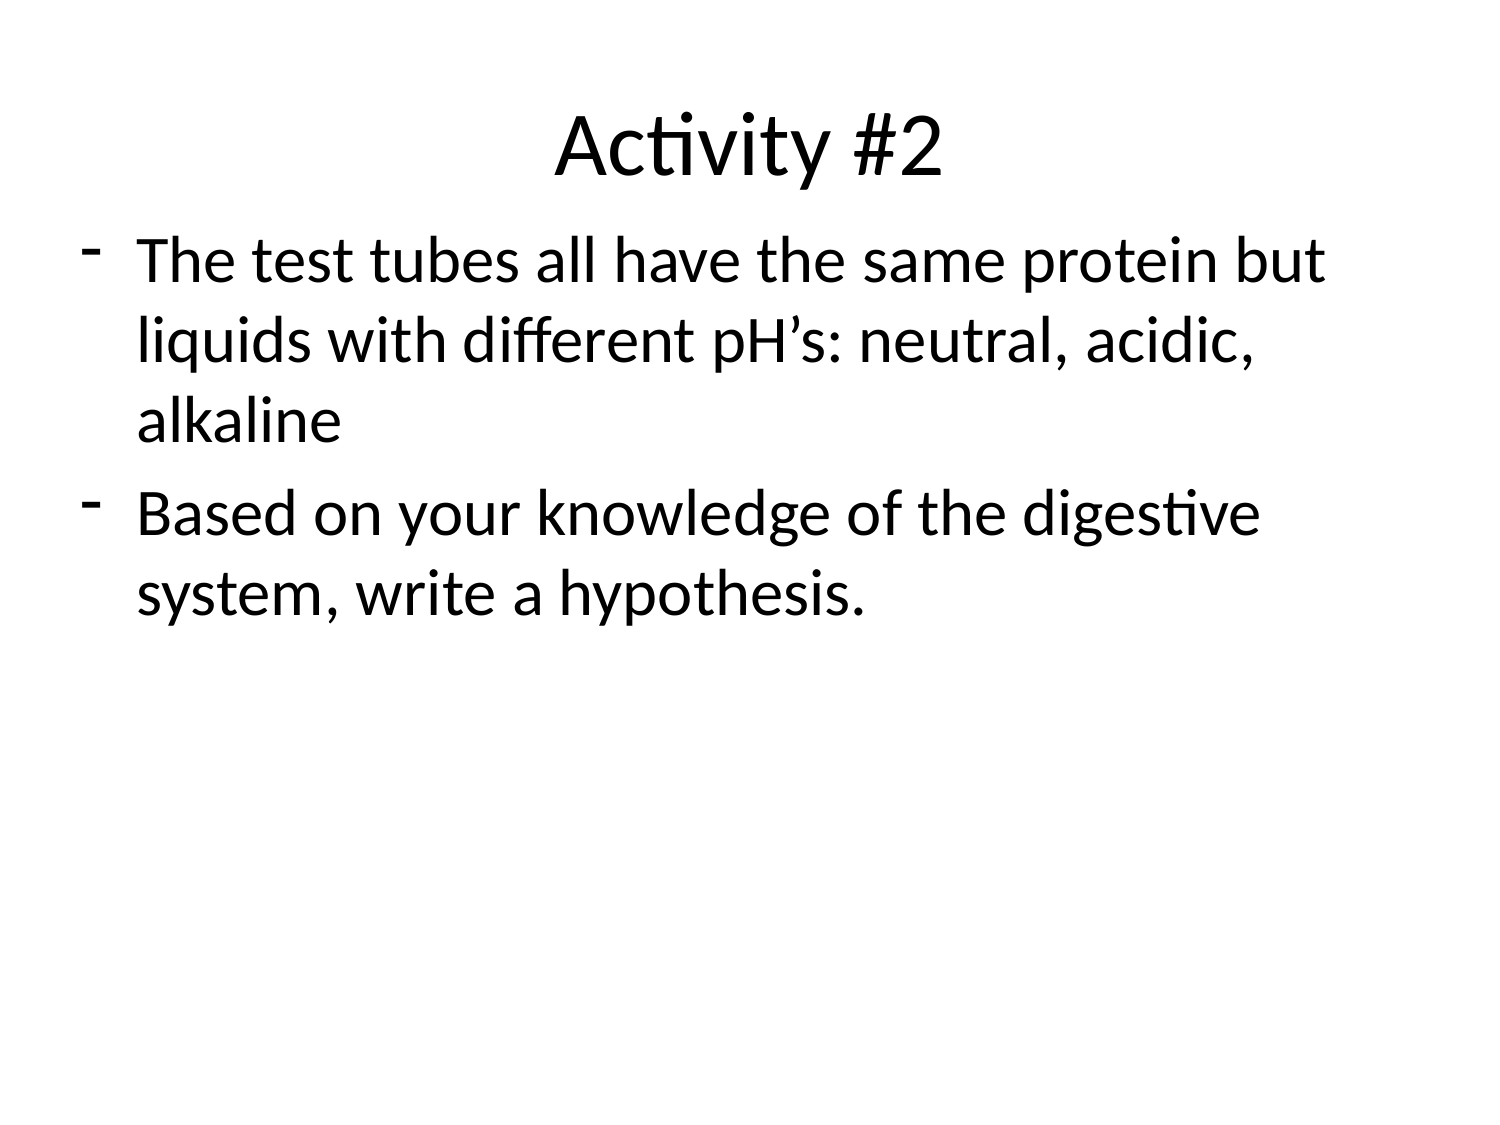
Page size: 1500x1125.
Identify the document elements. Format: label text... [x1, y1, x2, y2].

list The test tubes all have the same protein but liquids with different pH’s: neutral, acidic, alkaline Based on your knowledge of the digestive system, write a hypothesis. [64, 208, 1425, 1005]
title Activity #2 [75, 45, 1425, 208]
